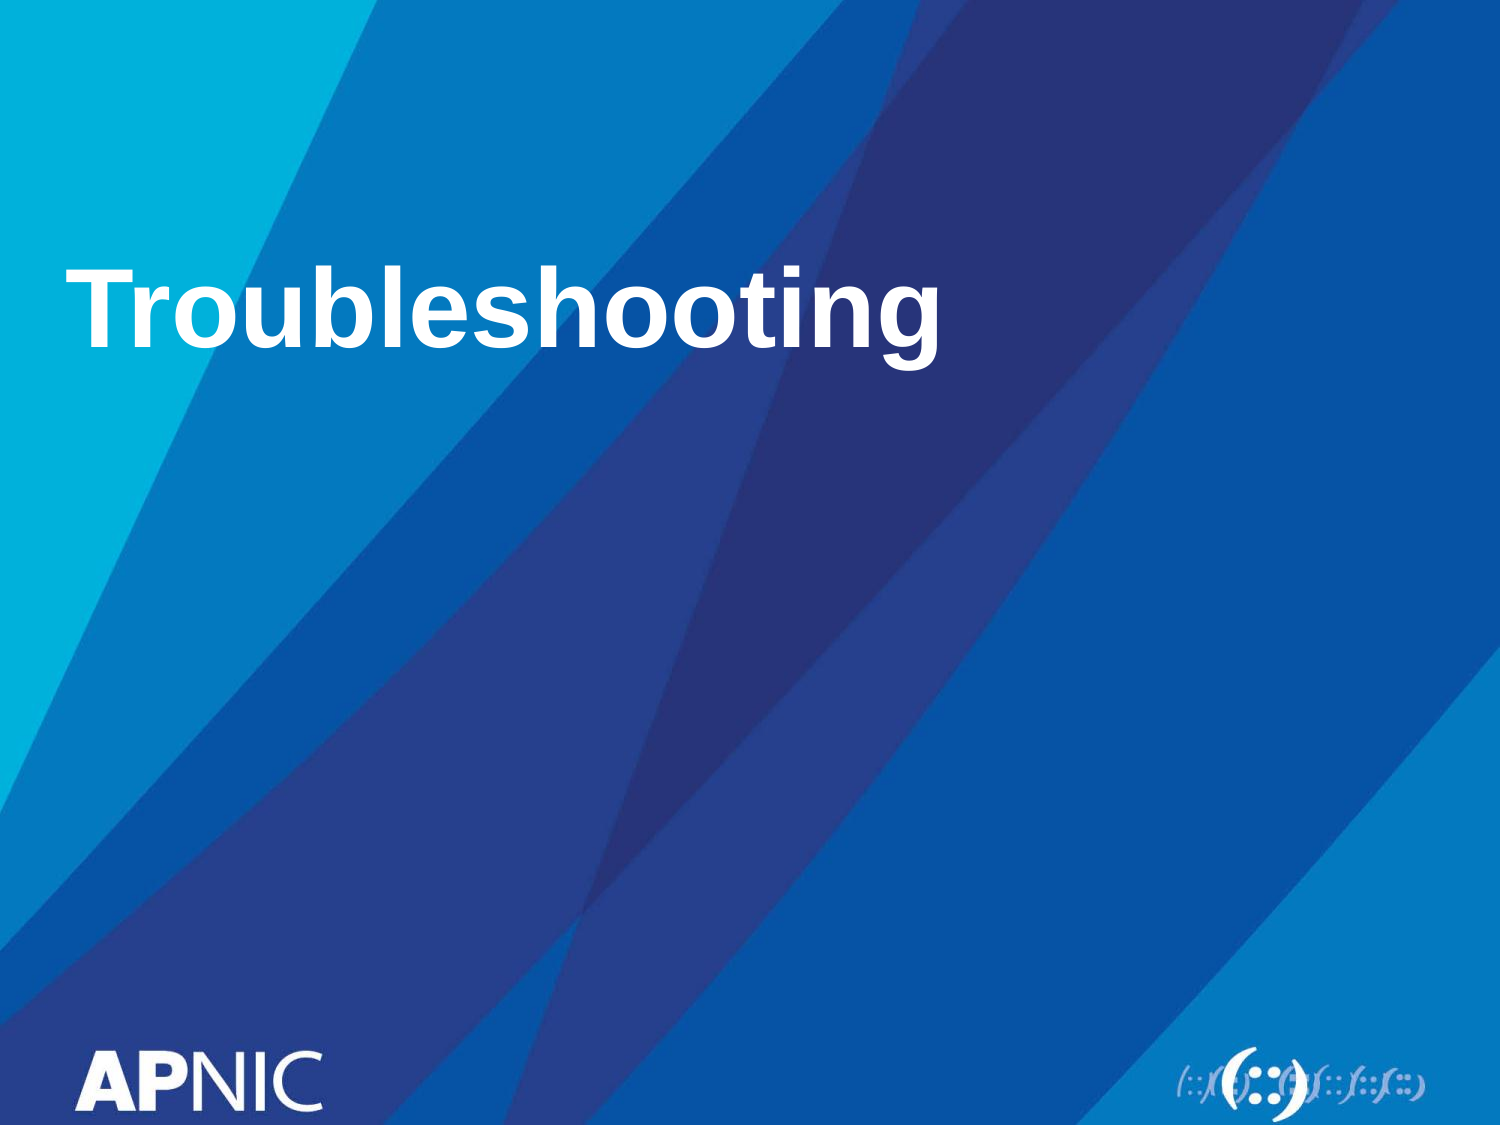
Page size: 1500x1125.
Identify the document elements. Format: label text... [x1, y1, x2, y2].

title Troubleshooting [64, 125, 1435, 480]
picture [0, 0, 1500, 1125]
